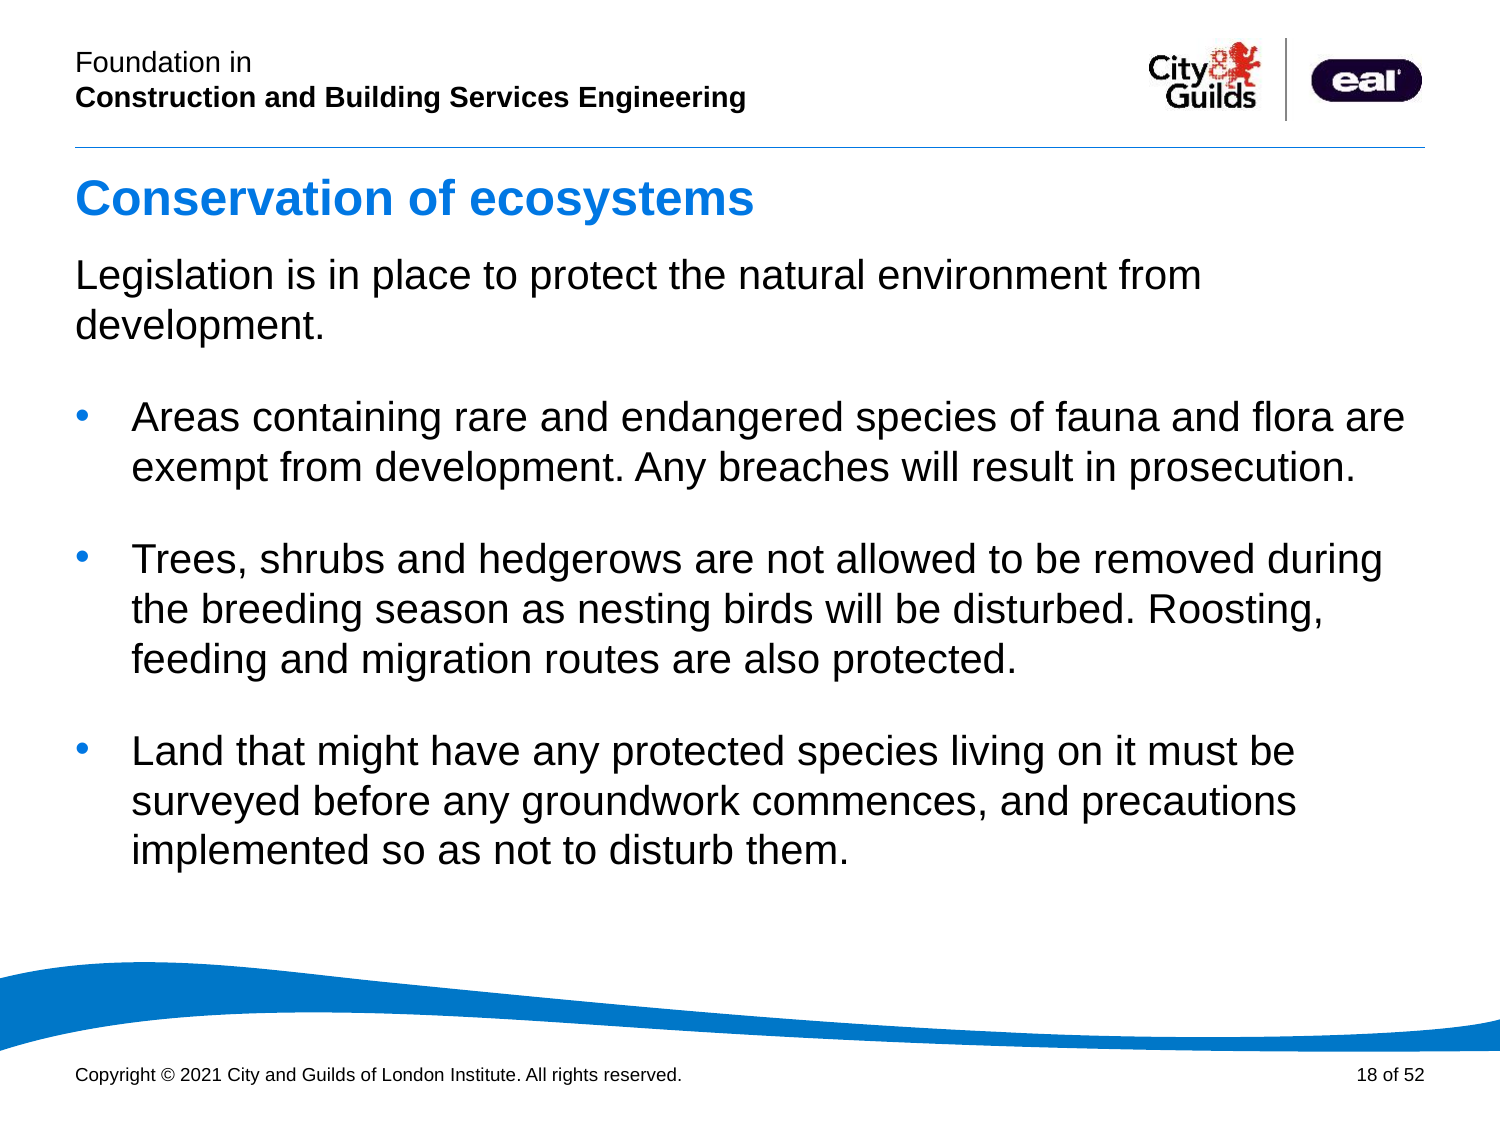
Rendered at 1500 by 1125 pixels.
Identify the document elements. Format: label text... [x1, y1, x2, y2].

title Conservation of ecosystems [74, 165, 1426, 229]
list Legislation is in place to protect the natural environment from development. Areas containing rare and endangered species of fauna and flora are exempt from development. Any breaches will result in prosecution. Trees, shrubs and hedgerows are not allowed to be removed during the breeding season as nesting birds will be disturbed. Roosting, feeding and migration routes are also protected. Land that might have any protected species living on it must be surveyed before any groundwork commences, and precautions implemented so as not to disturb them. [74, 247, 1426, 946]
picture [1149, 38, 1422, 121]
